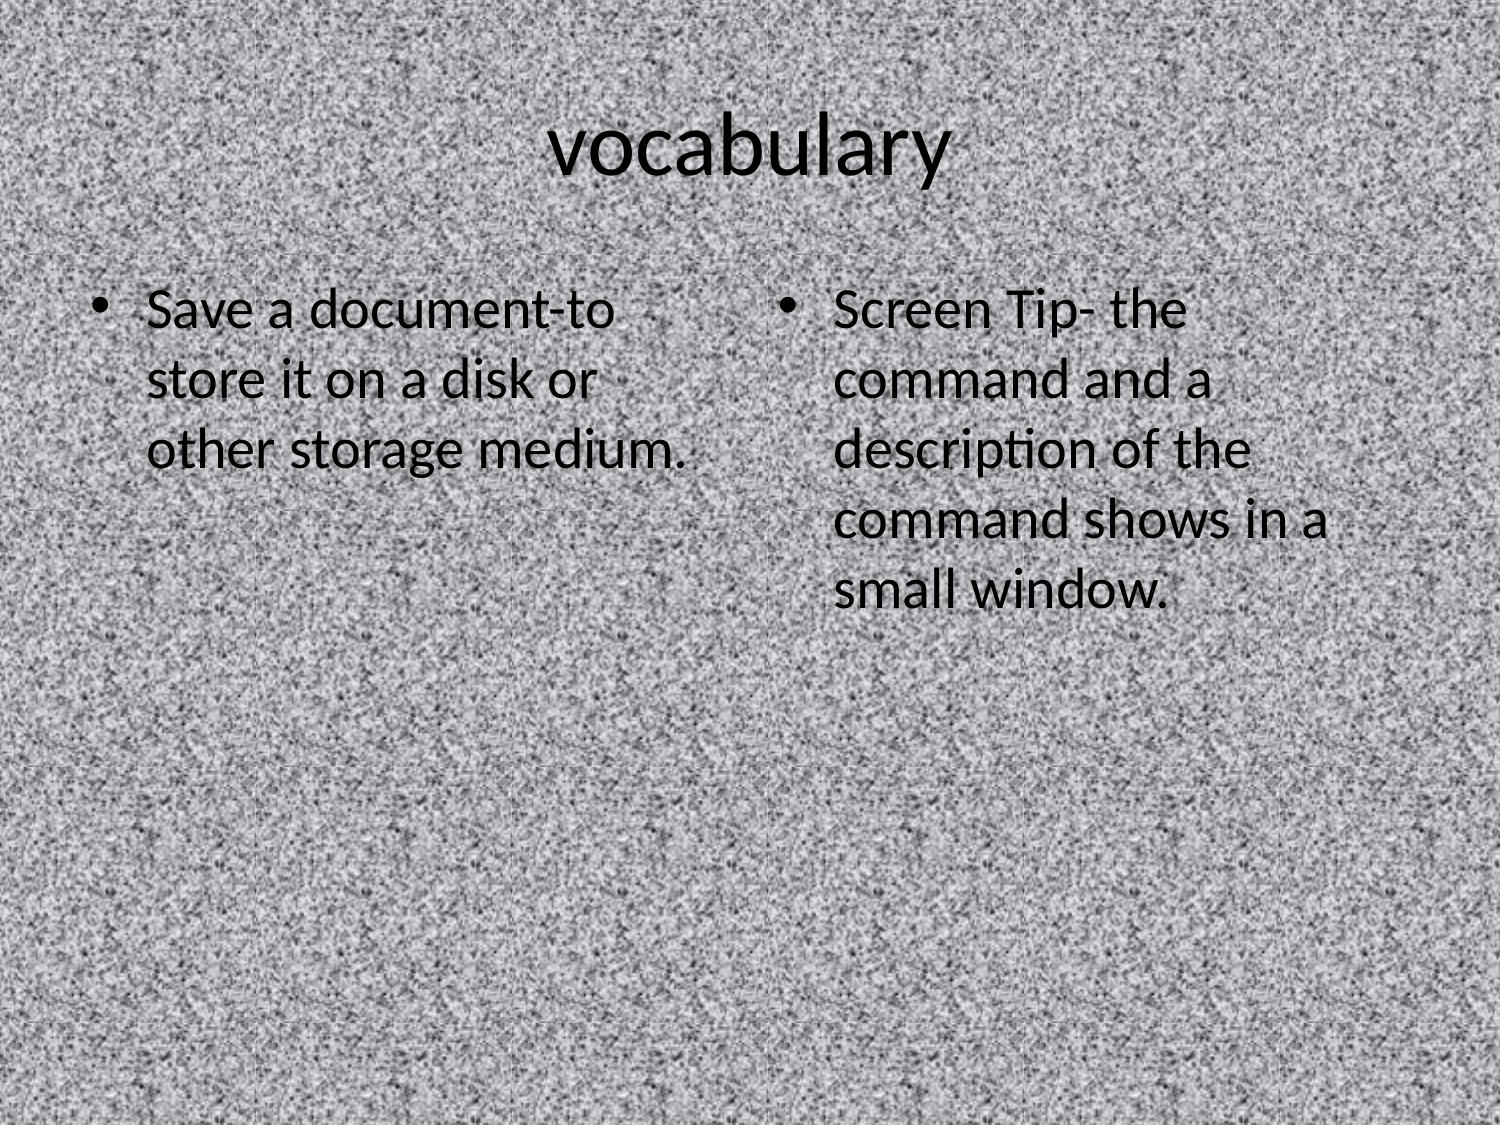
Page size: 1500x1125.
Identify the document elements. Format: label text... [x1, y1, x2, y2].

list Screen Tip- the command and a description of the command shows in a small window. [762, 262, 1425, 1005]
list Save a document-to store it on a disk or other storage medium. [75, 262, 738, 1005]
picture [0, 0, 1500, 1125]
title vocabulary [75, 45, 1425, 233]
